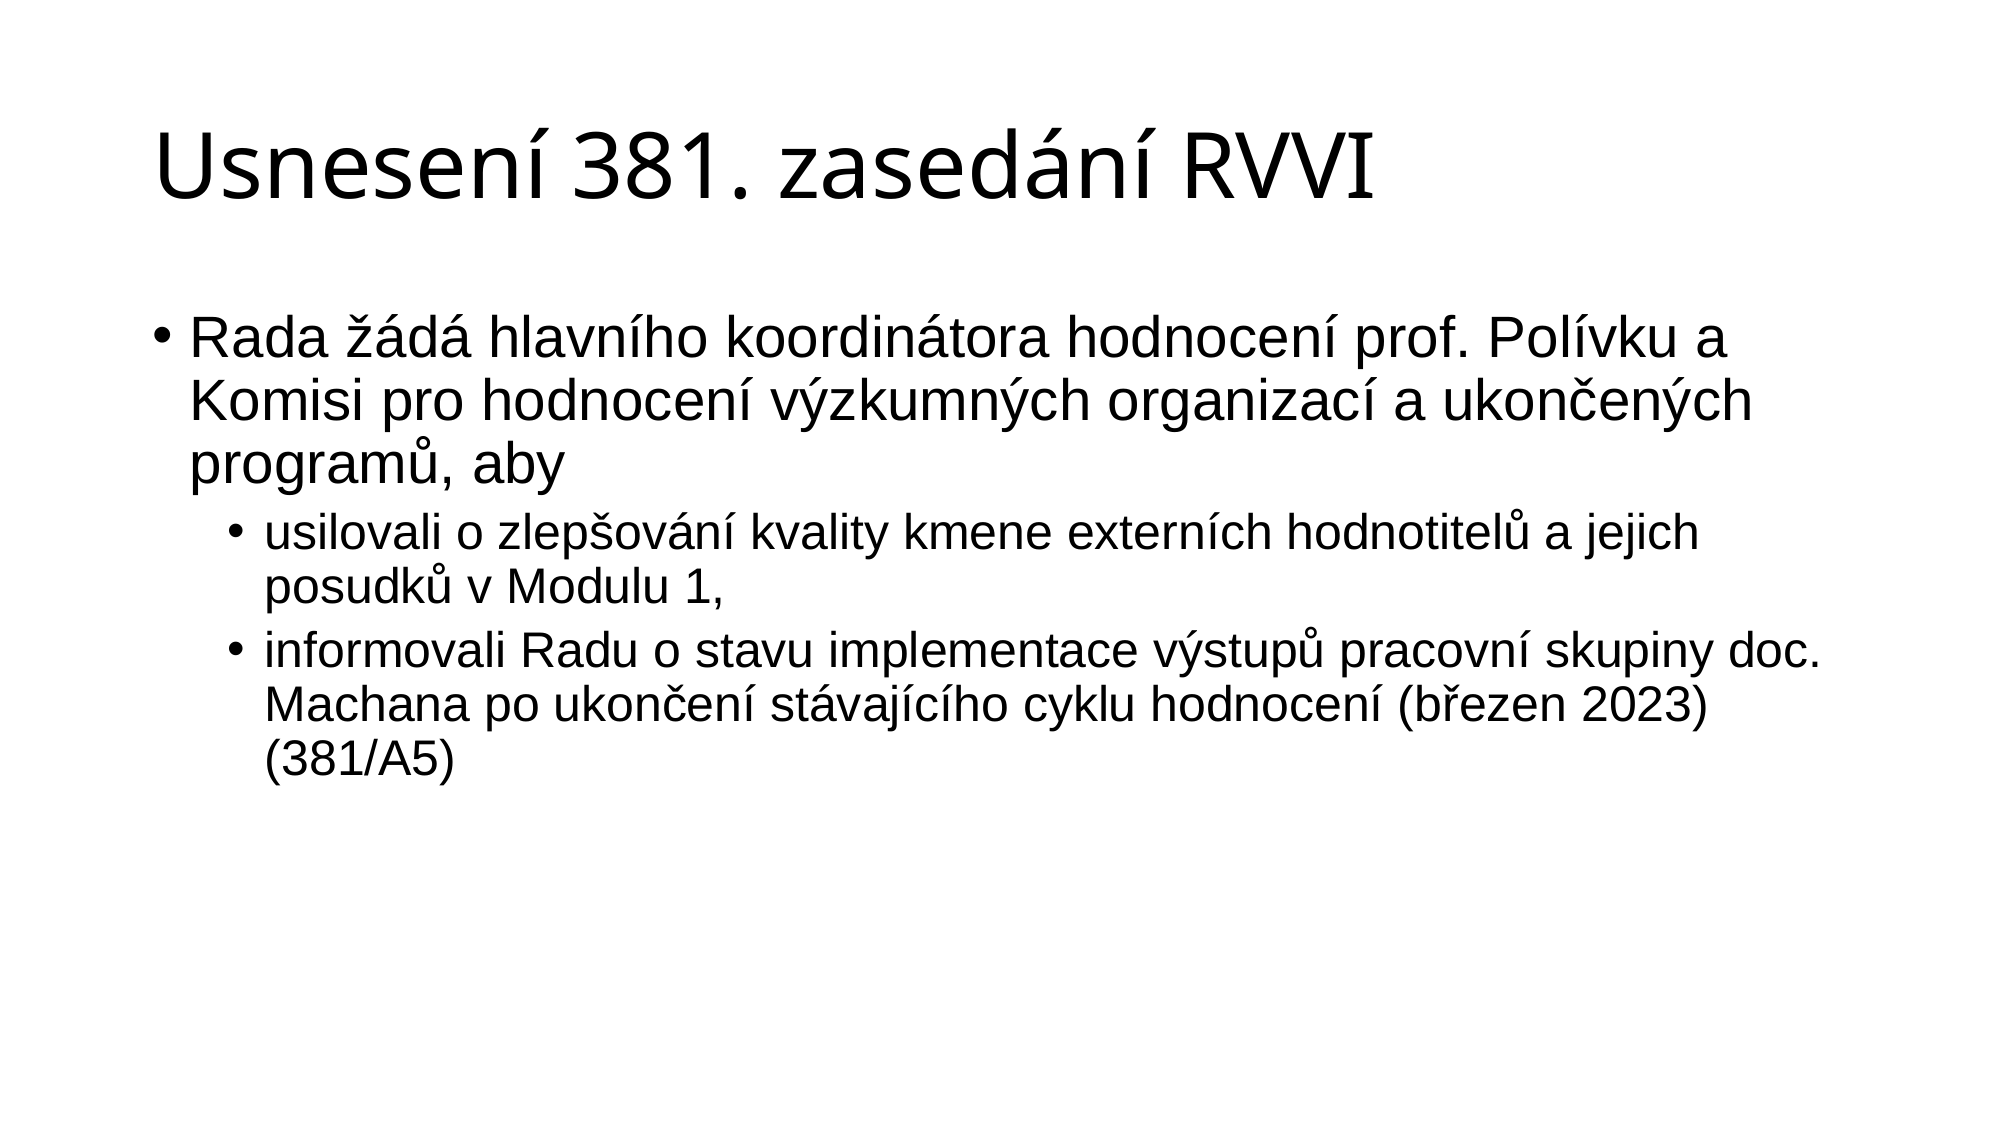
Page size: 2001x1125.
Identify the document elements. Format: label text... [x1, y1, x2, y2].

title Usnesení 381. zasedání RVVI [137, 59, 1863, 278]
list Rada žádá hlavního koordinátora hodnocení prof. Polívku a Komisi pro hodnocení výzkumných organizací a ukončených programů, aby usilovali o zlepšování kvality kmene externích hodnotitelů a jejich posudků v Modulu 1, informovali Radu o stavu implementace výstupů pracovní skupiny doc. Machana po ukončení stávajícího cyklu hodnocení (březen 2023) (381/A5) [137, 299, 1863, 1014]
